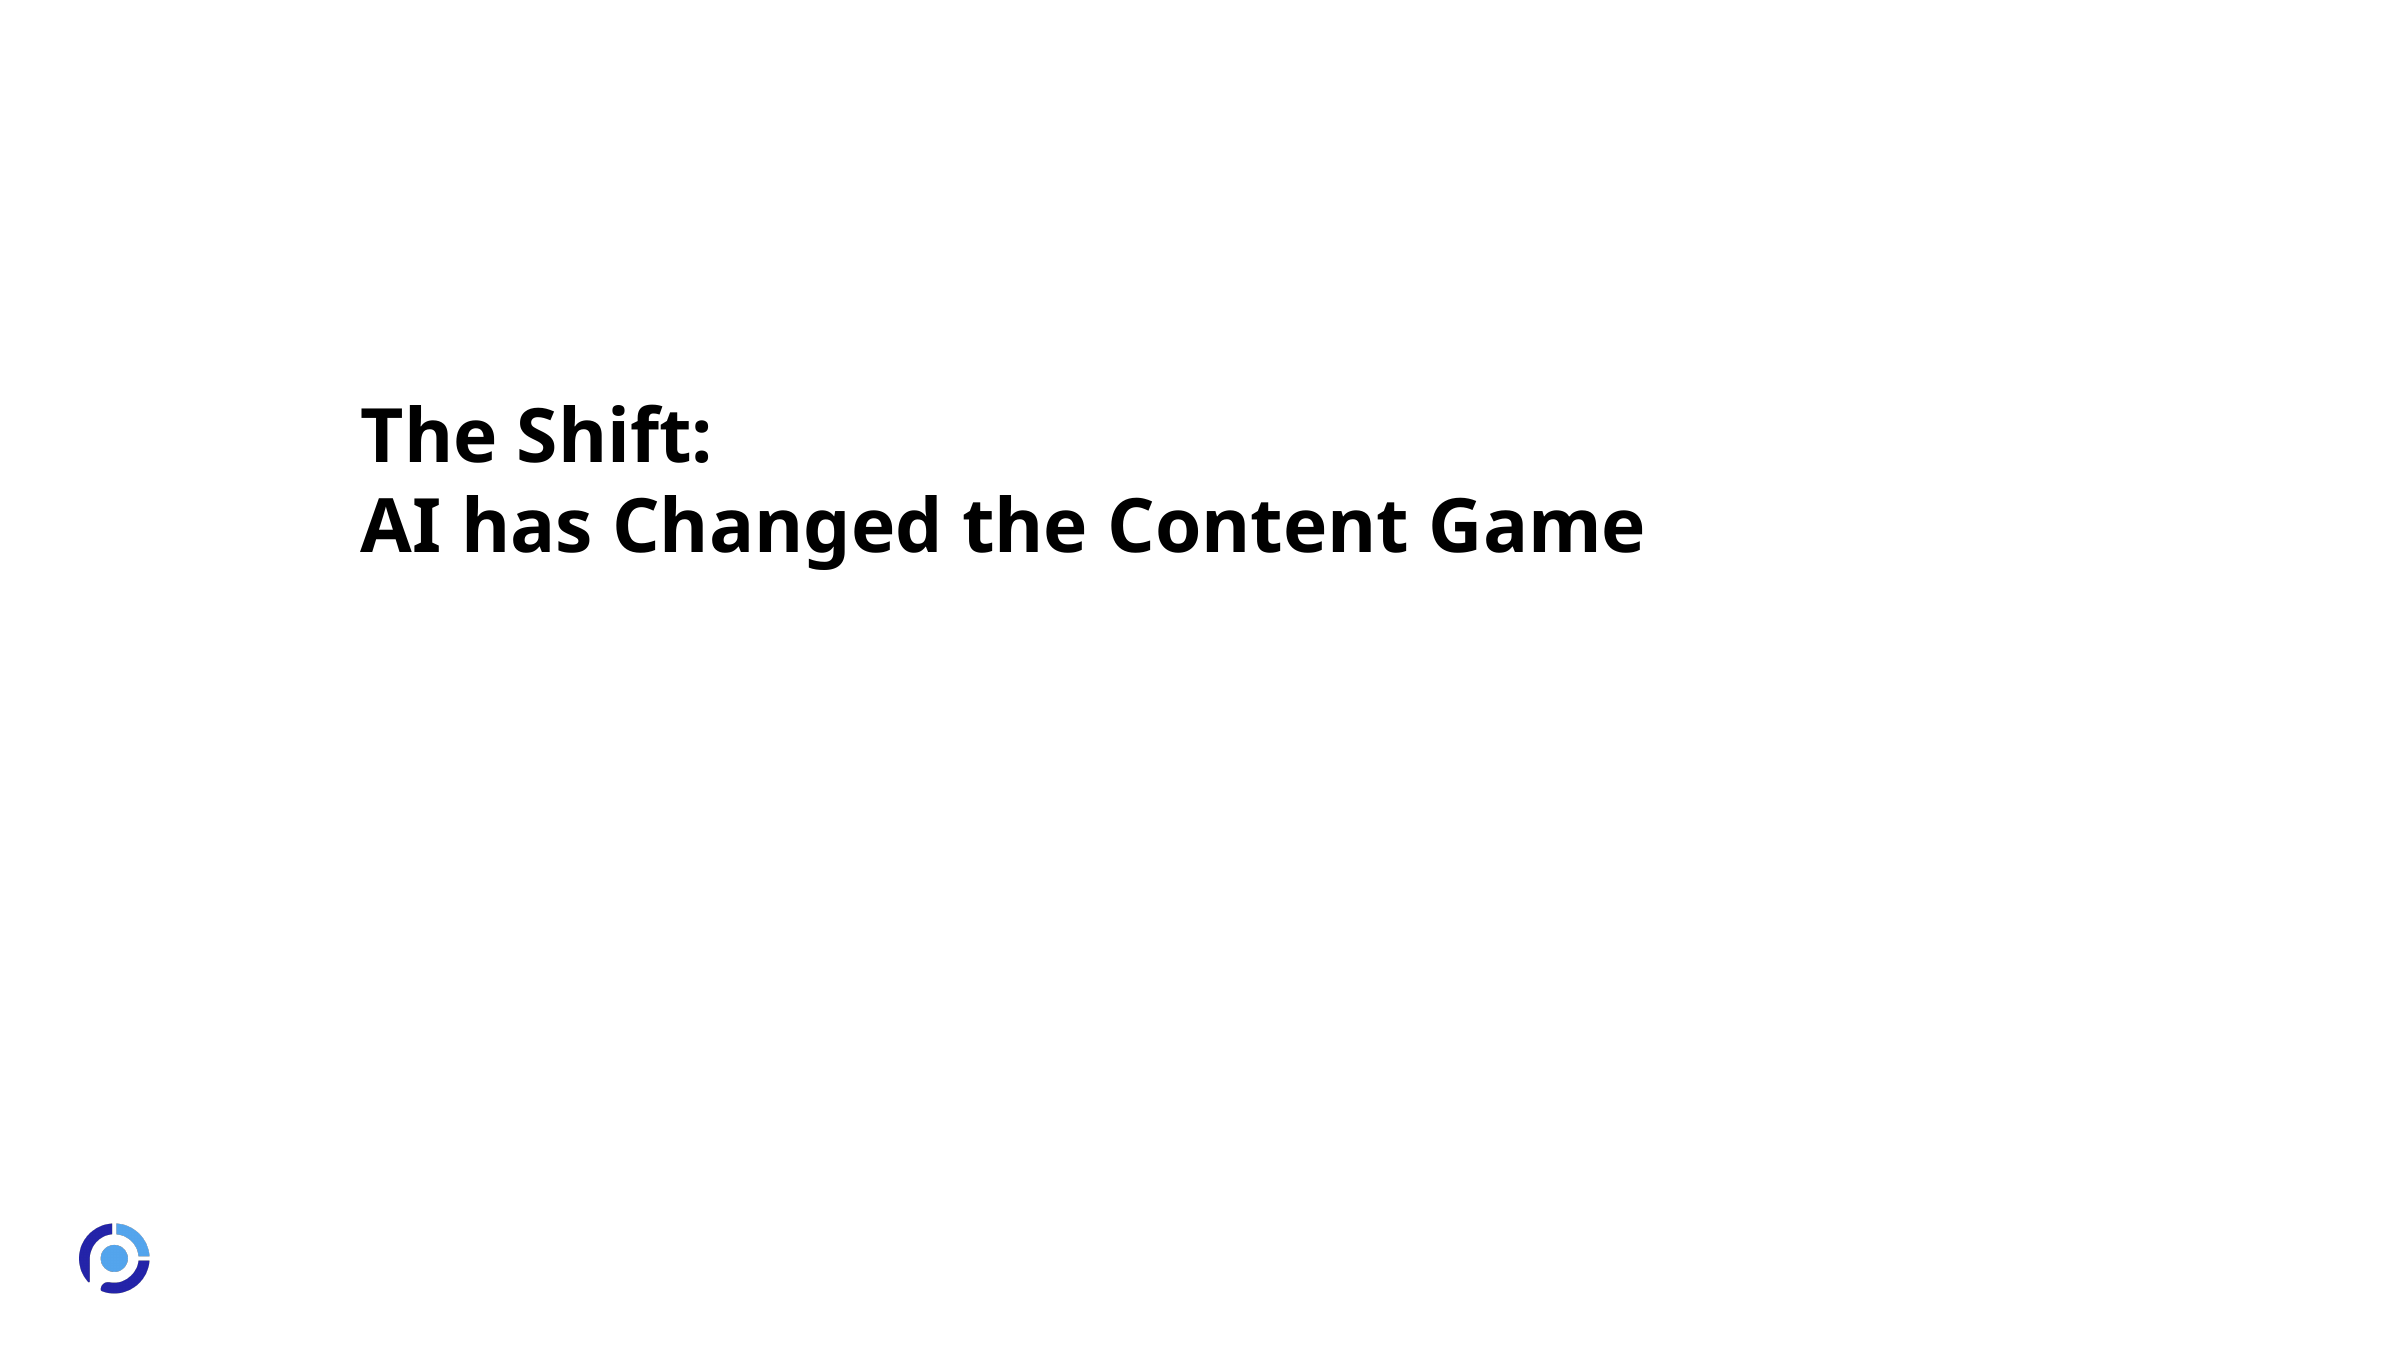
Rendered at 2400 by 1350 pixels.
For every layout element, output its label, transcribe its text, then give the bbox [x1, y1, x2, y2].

text_box The Shift: AI has Changed the Content Game [345, 380, 1975, 575]
picture [78, 1219, 155, 1299]
